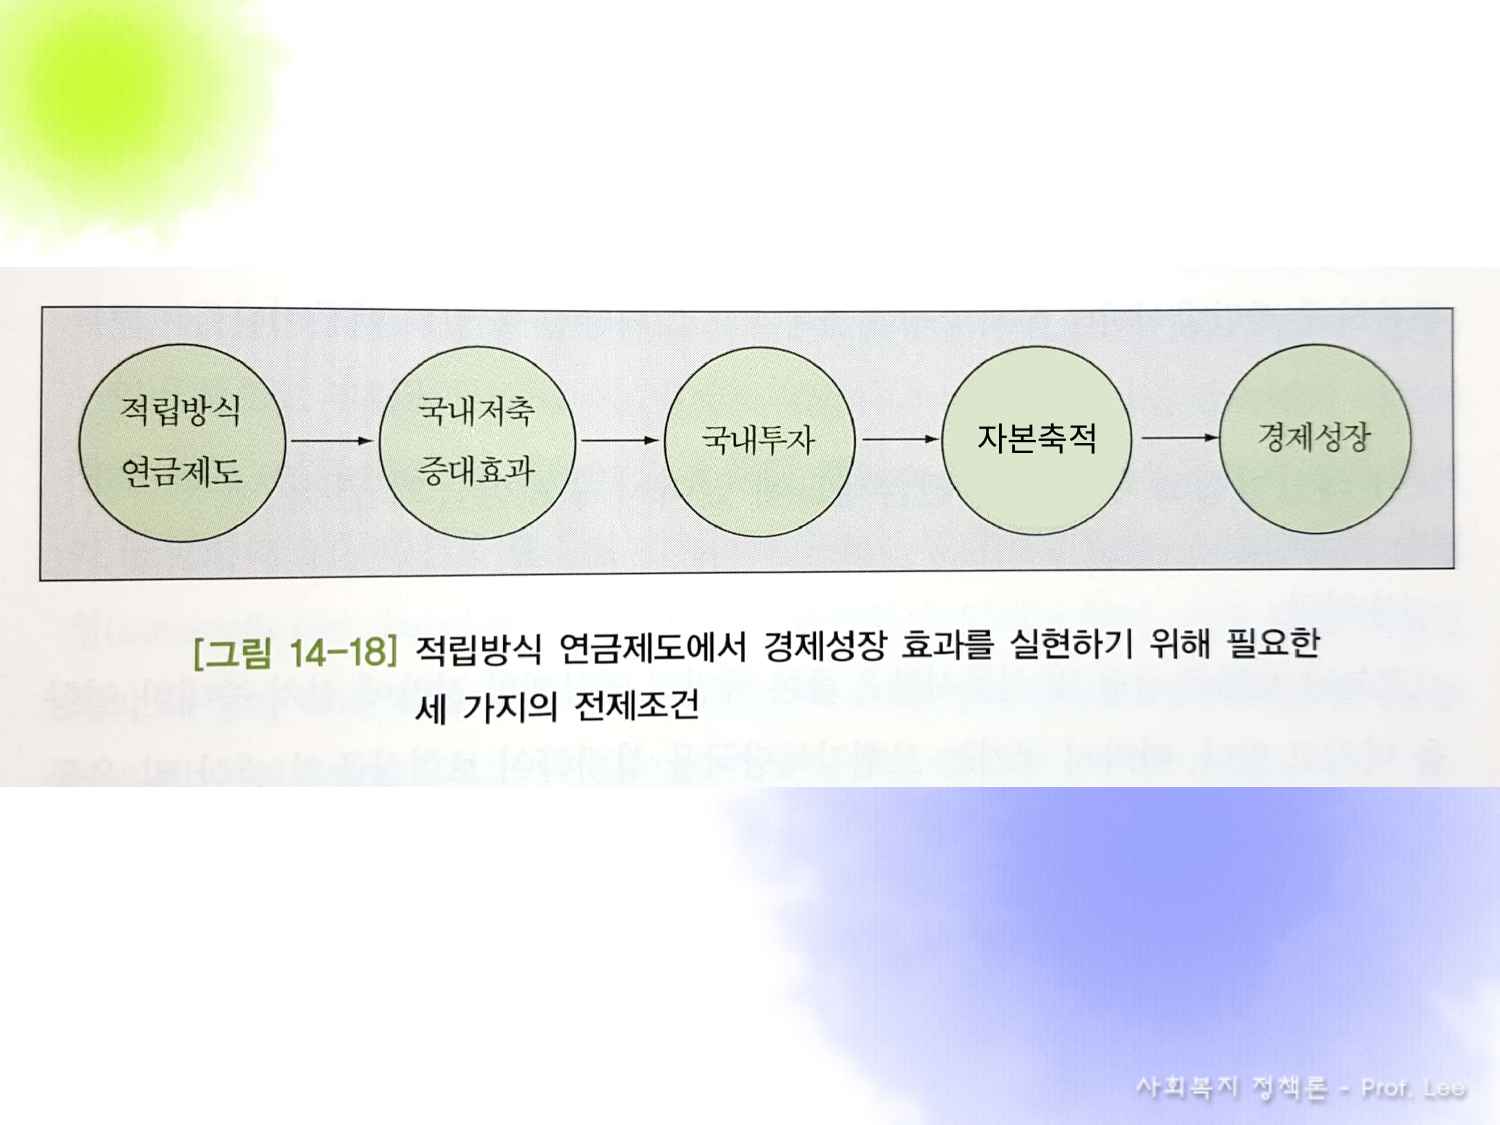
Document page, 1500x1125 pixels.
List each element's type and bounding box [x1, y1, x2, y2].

picture [0, 787, 1500, 1125]
picture [0, 0, 1500, 266]
text_box [0, 266, 1500, 787]
